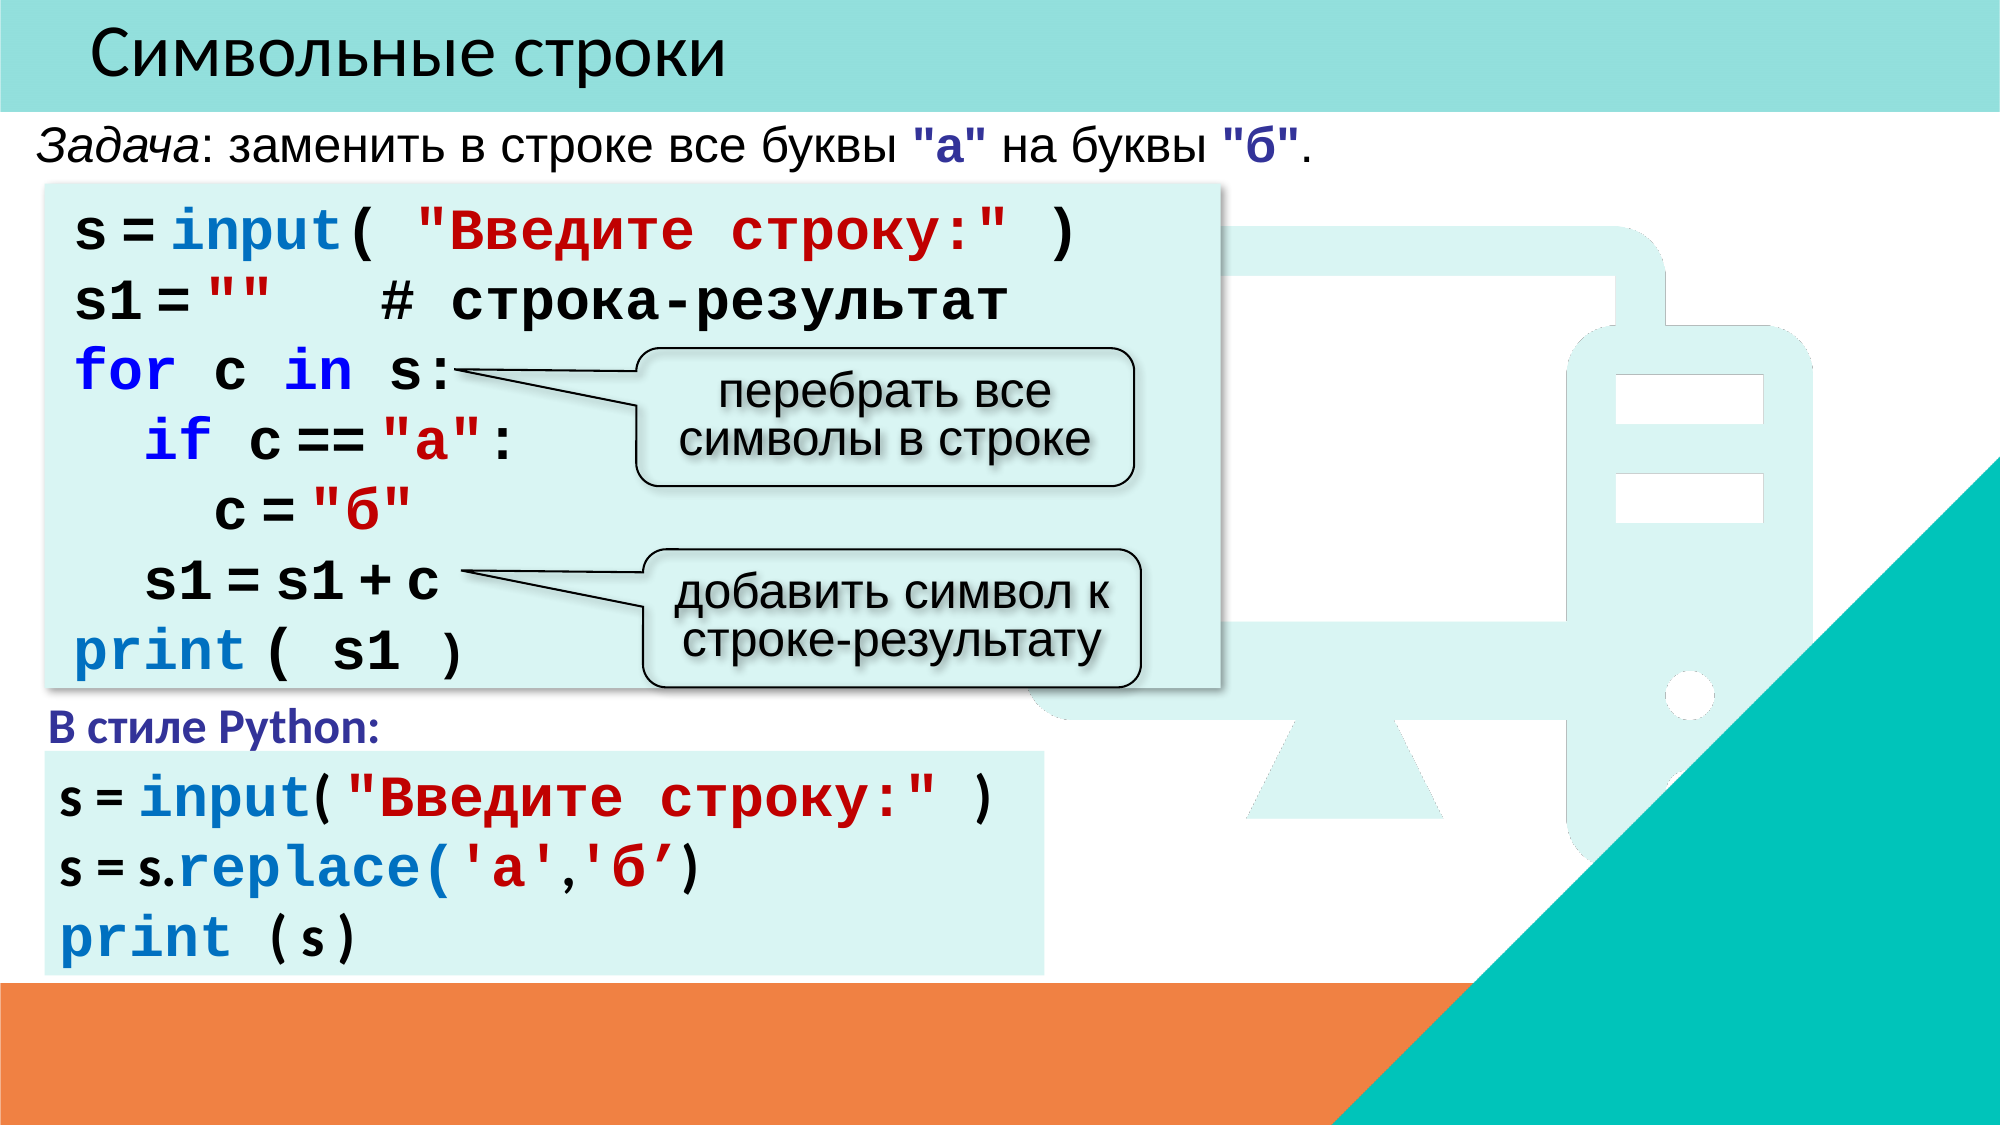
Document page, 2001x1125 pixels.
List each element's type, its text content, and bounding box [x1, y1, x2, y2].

text_box перебрать все символы в строке [454, 348, 1024, 487]
text_box В стиле Python: [33, 686, 1024, 762]
picture [0, 0, 2000, 112]
text_box s = input( "Введите строку:" ) s = s.replace('а','б’) print ( s ) [44, 762, 1045, 976]
text_box добавить символ к строке-результату [460, 549, 1024, 686]
text_box Задача: заменить в строке все буквы "а" на буквы "б". [21, 112, 1399, 180]
picture [0, 226, 2000, 1125]
text_box s = input( "Введите строку:" ) s1 = "" # строка-результат for c in s: if c == "а": c = "б" s1 = s1 + c print ( s1 ) [44, 183, 1221, 686]
